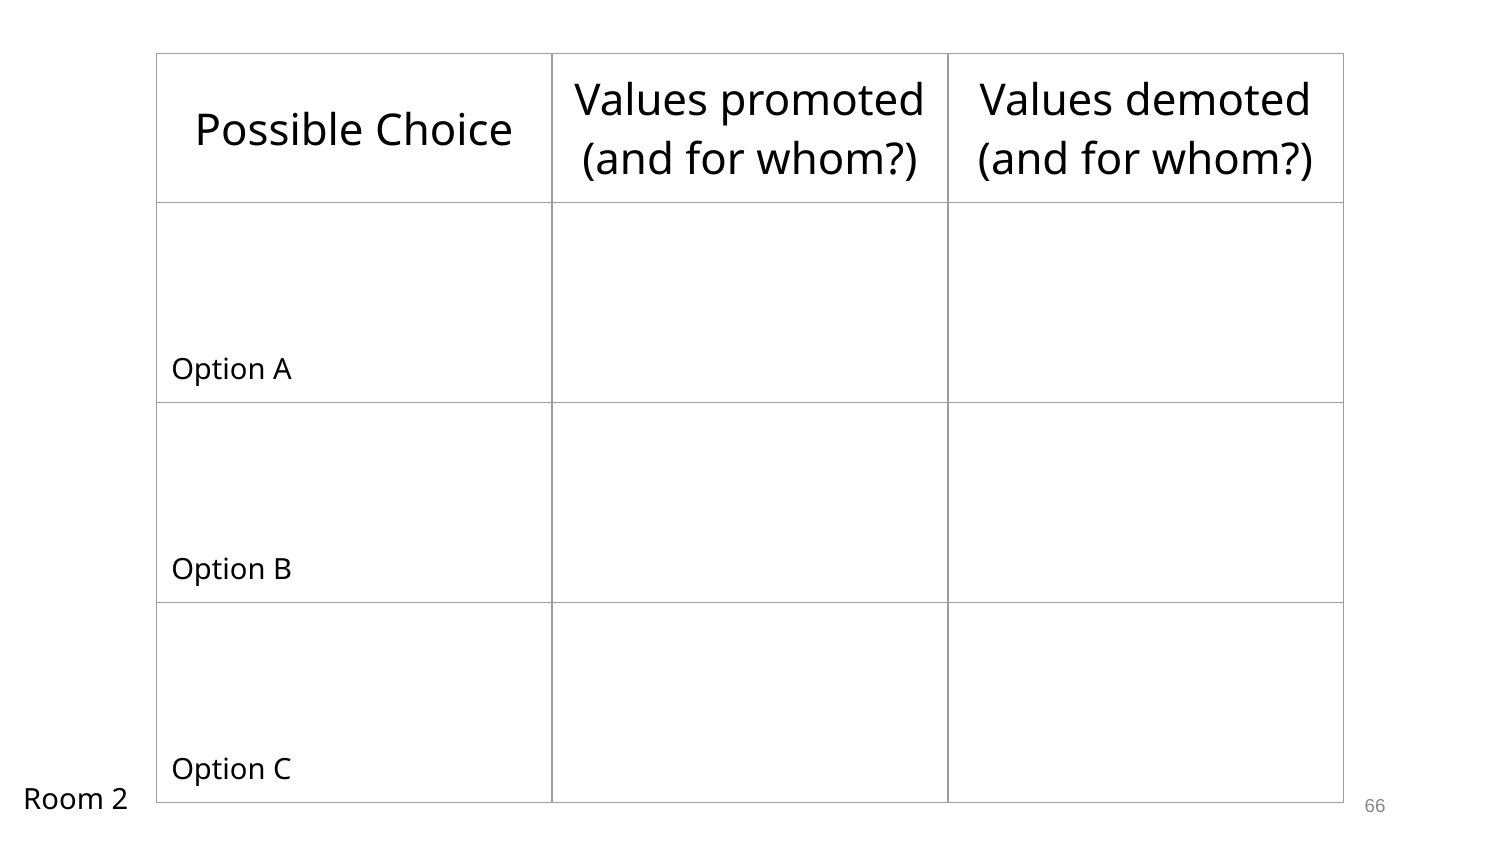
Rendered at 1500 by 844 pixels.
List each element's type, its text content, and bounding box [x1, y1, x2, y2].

table_cell Option A [157, 203, 551, 402]
slide_number 66 [1059, 782, 1397, 827]
table_cell [949, 403, 1343, 602]
table_cell Option C [157, 603, 551, 802]
table_header Possible Choice [157, 54, 551, 202]
table_cell [949, 603, 1343, 802]
text_box Room 2 [8, 765, 205, 844]
table_cell Option B [157, 403, 551, 602]
table_header Values demoted (and for whom?) [949, 54, 1343, 202]
table_cell [553, 203, 947, 402]
table_cell [553, 403, 947, 602]
table_cell [949, 203, 1343, 402]
table_header Values promoted (and for whom?) [553, 54, 947, 202]
table_cell [553, 603, 947, 802]
